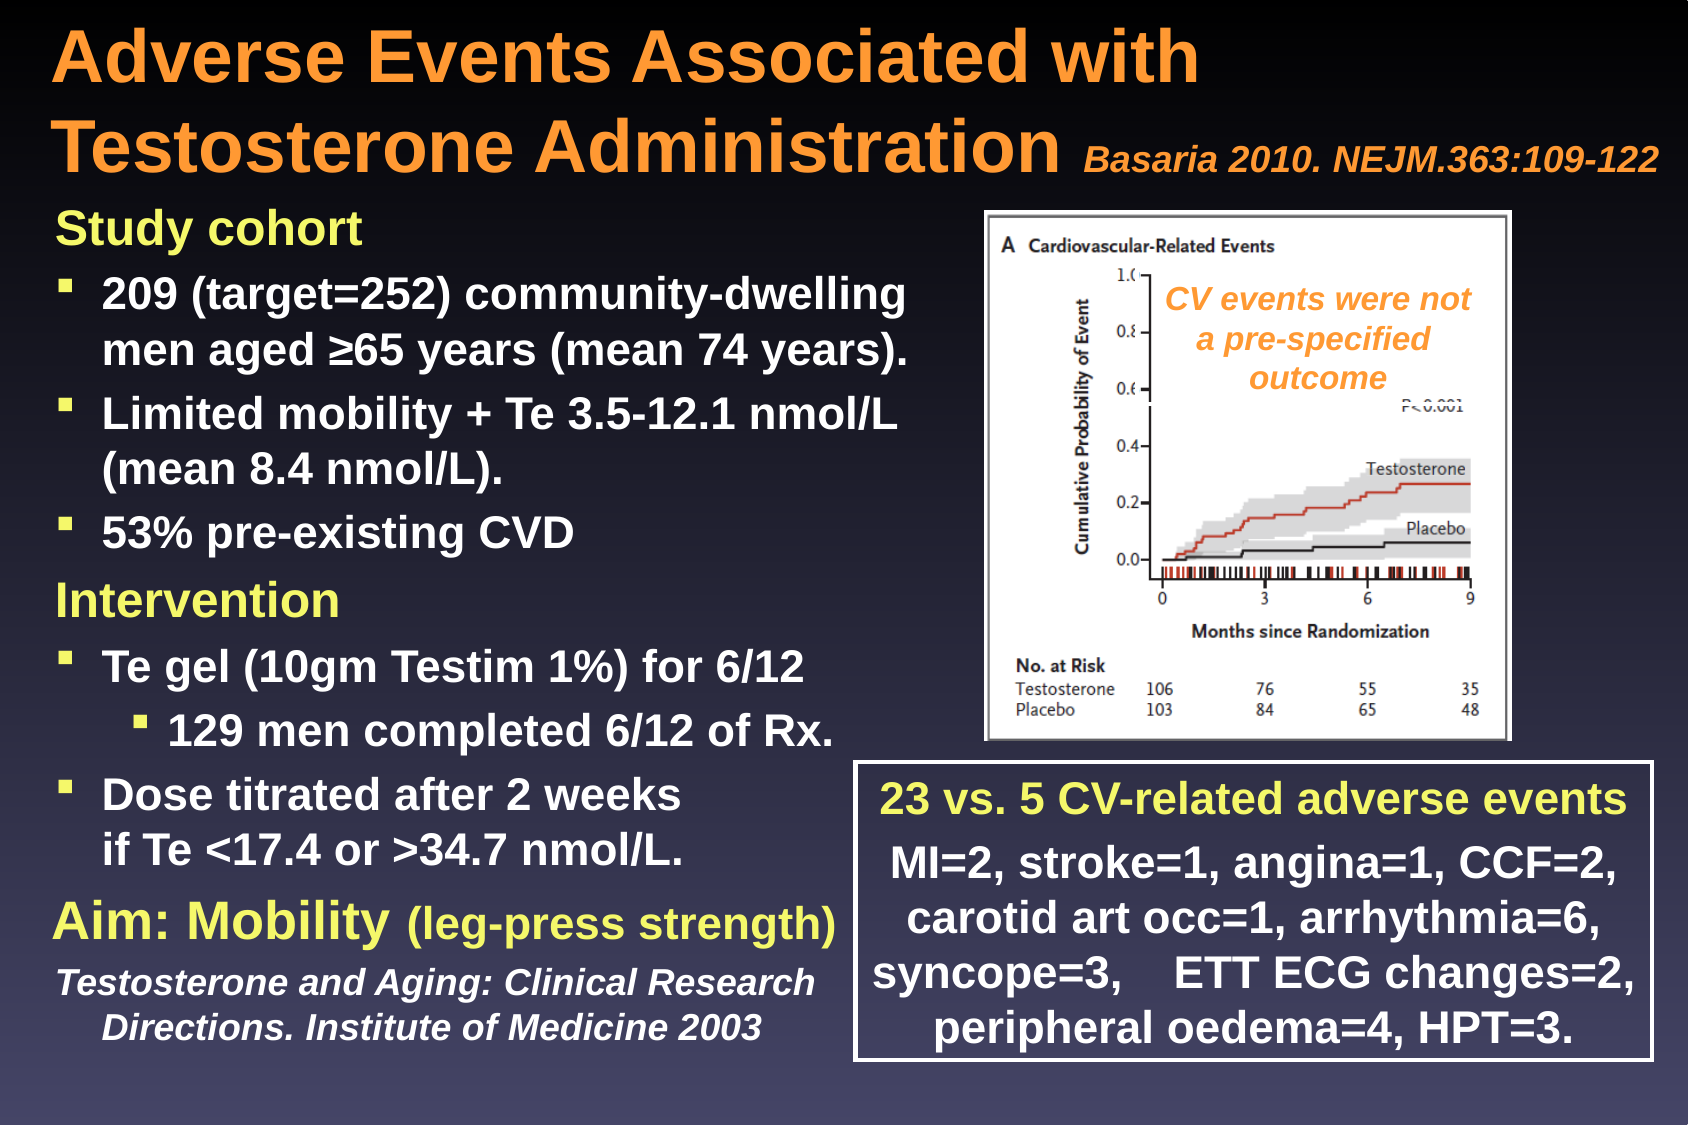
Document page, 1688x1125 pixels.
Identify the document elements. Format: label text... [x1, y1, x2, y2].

list Study cohort 209 (target=252) community-dwelling men aged ≥65 years (mean 74 years). Limited mobility + Te 3.5-12.1 nmol/L (mean 8.4 nmol/L). 53% pre-existing CVD Intervention Te gel (10gm Testim 1%) for 6/12 129 men completed 6/12 of Rx. Dose titrated after 2 weeks if Te <17.4 or >34.7 nmol/L. Aim: Mobility (leg-press strength) Testosterone and Aging: Clinical Research Directions. Institute of Medicine 2003 [0, 187, 961, 832]
title Adverse Events Associated with Testosterone Administration Basaria 2010. NEJM.363:109-122 [35, 0, 1688, 188]
text_box 23 vs. 5 CV-related adverse events MI=2, stroke=1, angina=1, CCF=2, carotid art occ=1, arrhythmia=6, syncope=3, ETT ECG changes=2, peripheral oedema=4, HPT=3. [855, 761, 1653, 1061]
picture [984, 210, 1512, 741]
